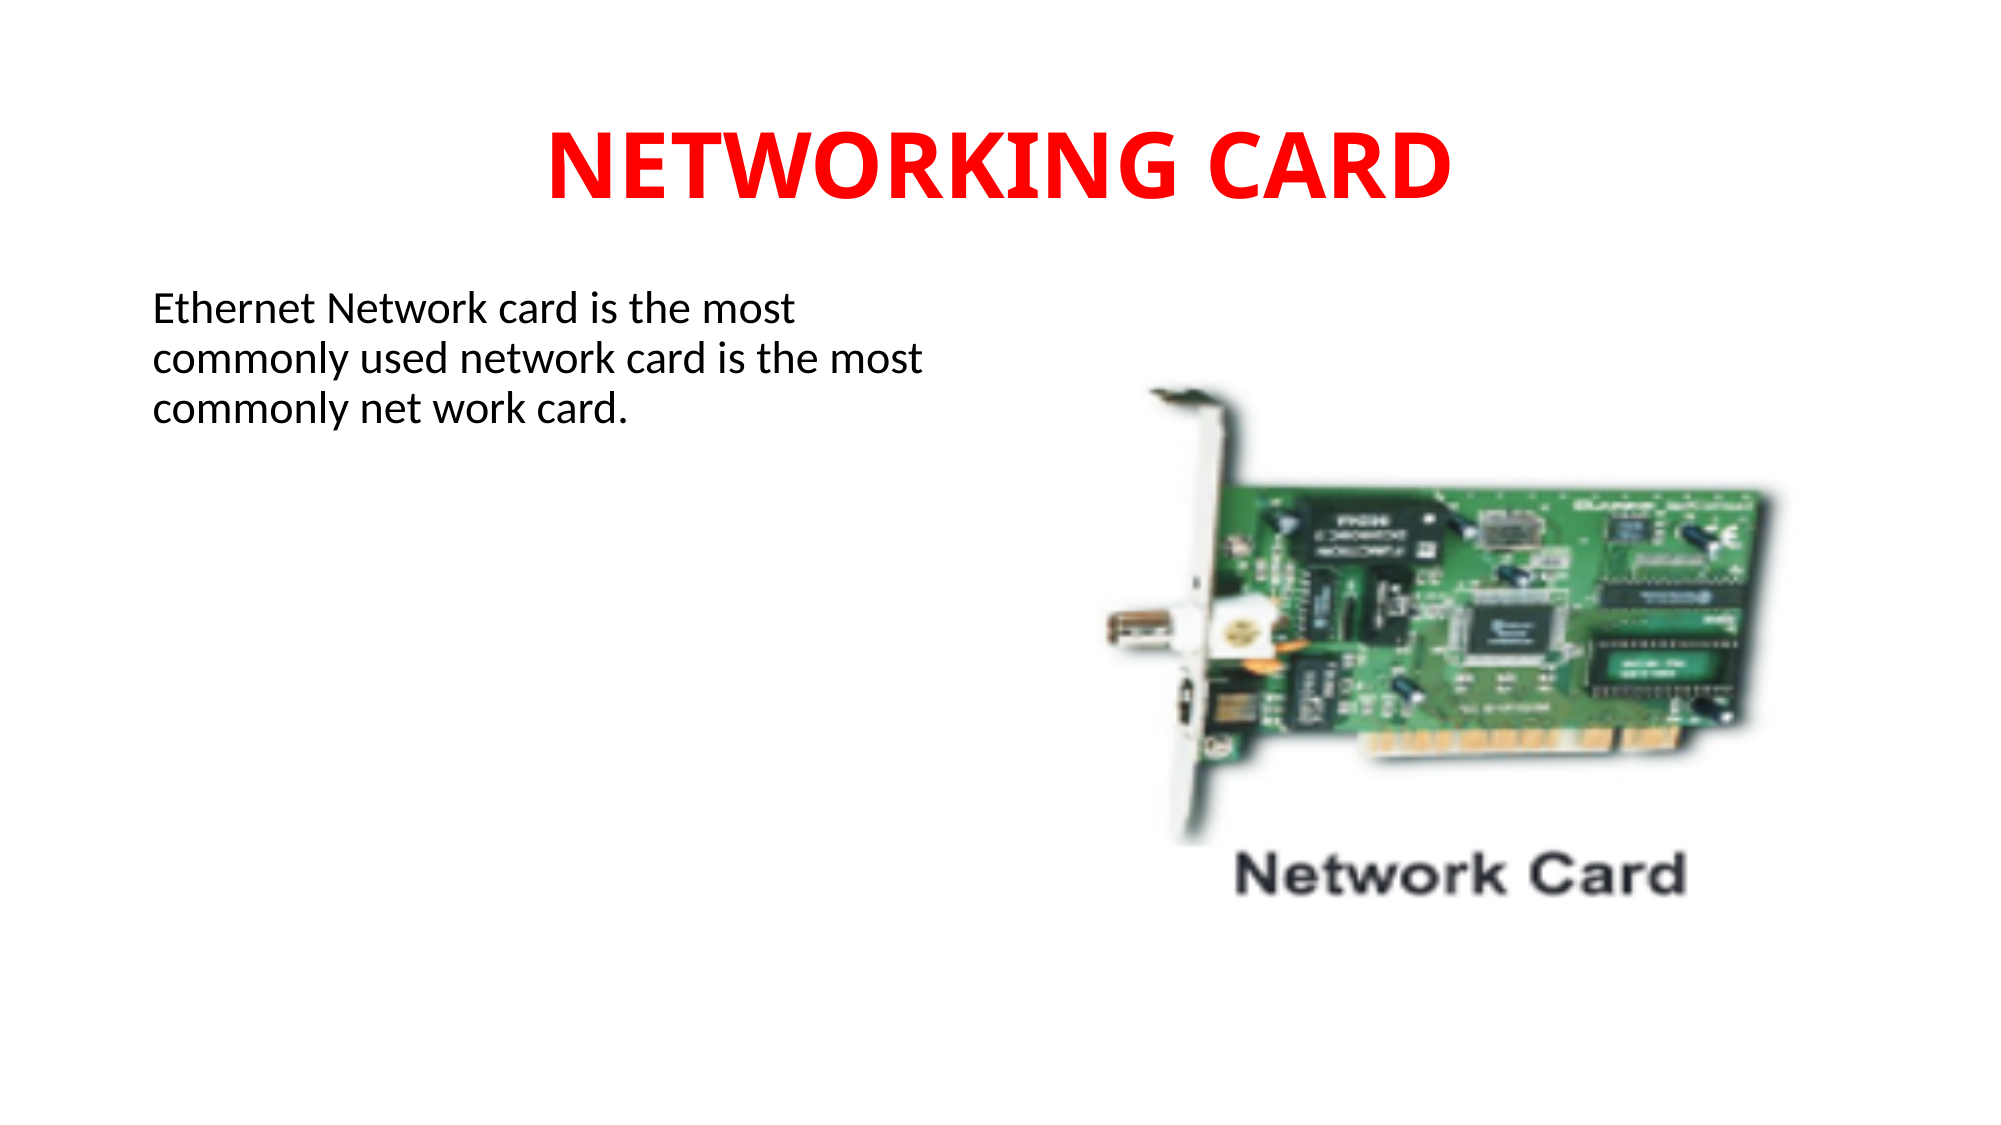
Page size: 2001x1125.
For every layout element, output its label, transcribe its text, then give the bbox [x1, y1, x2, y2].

list Ethernet Network card is the most commonly used network card is the most commonly net work card. [137, 275, 984, 441]
title NETWORKING CARD [137, 59, 1863, 278]
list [1034, 309, 1821, 915]
